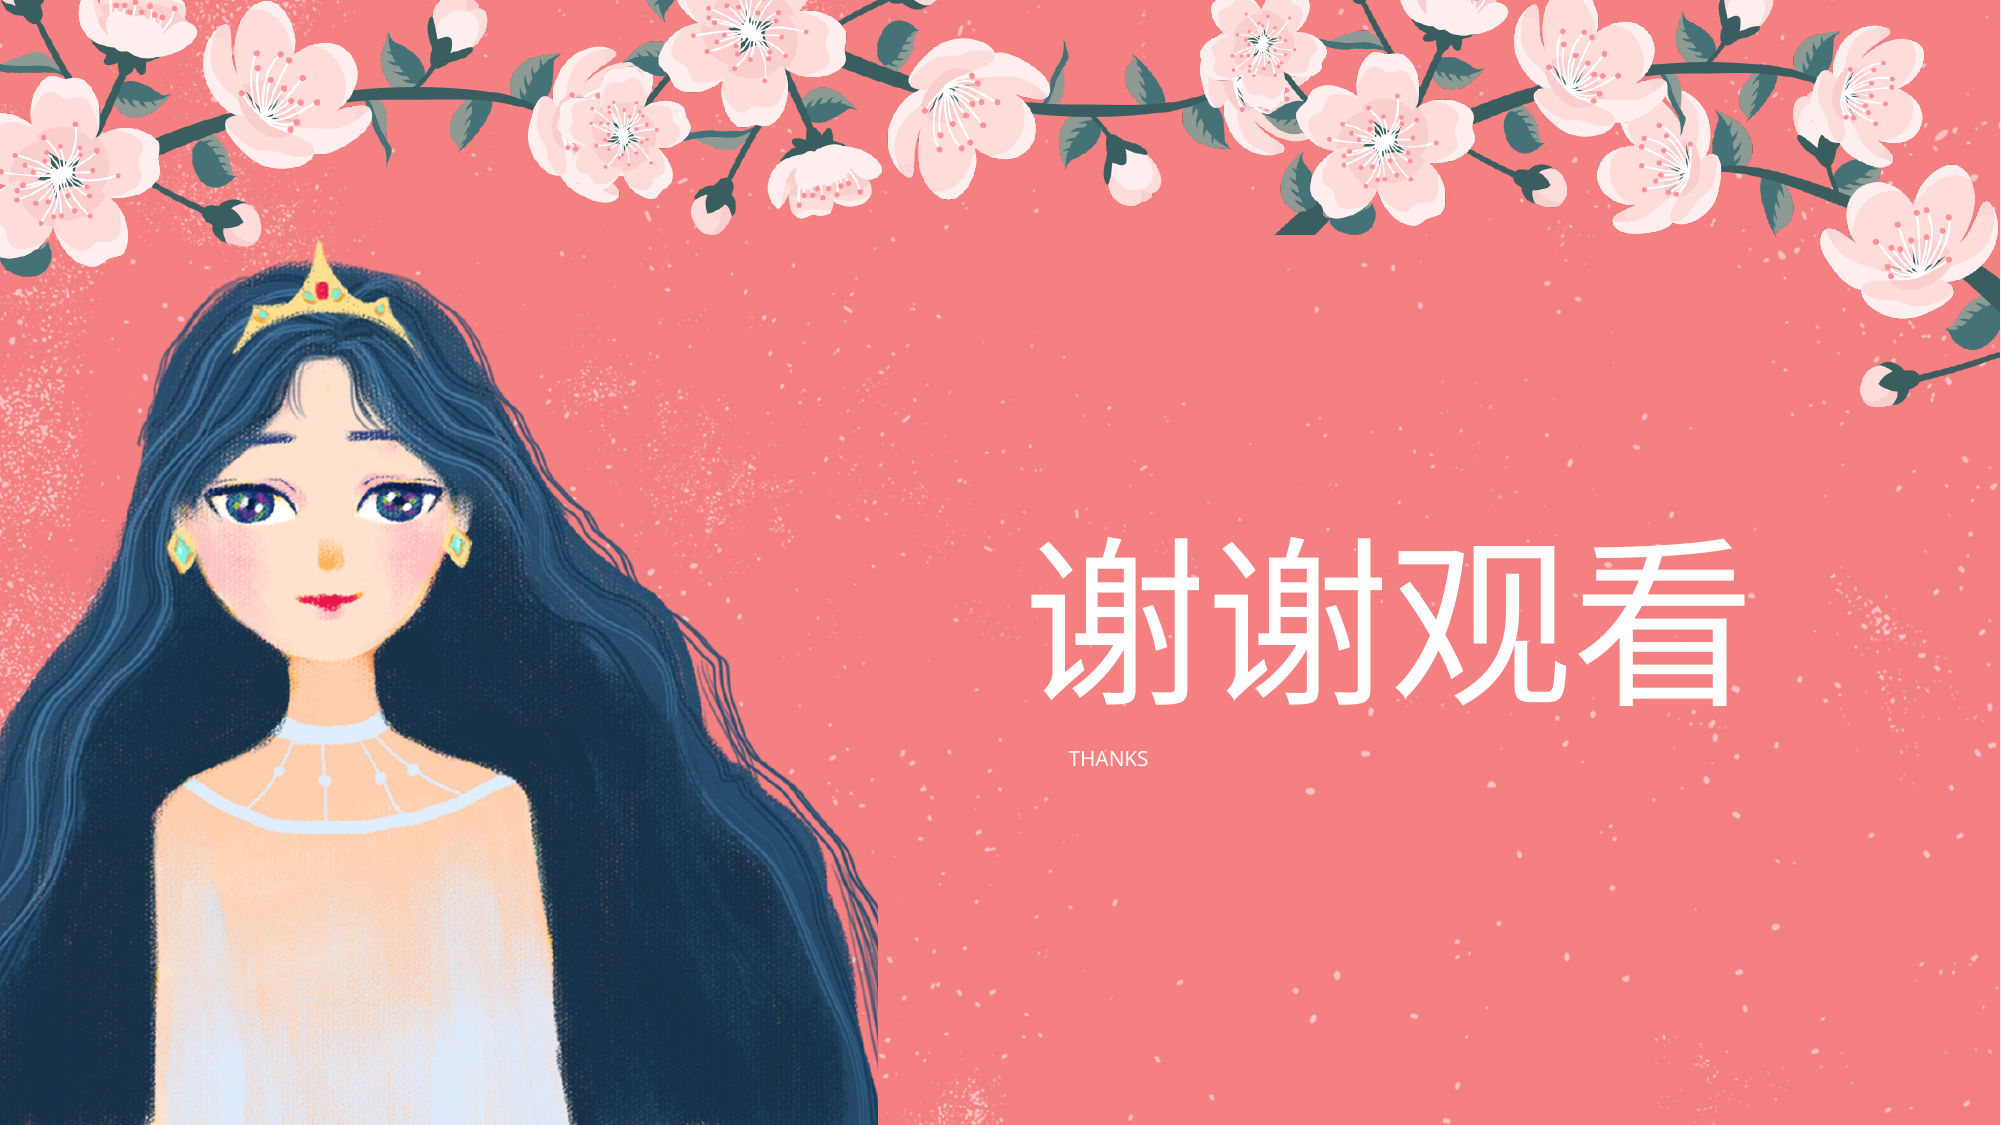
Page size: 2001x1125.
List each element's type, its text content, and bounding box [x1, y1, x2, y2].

picture [0, 0, 2001, 1125]
text_box 谢谢观看 [885, 500, 1895, 736]
text_box THANKS [1053, 738, 1726, 778]
